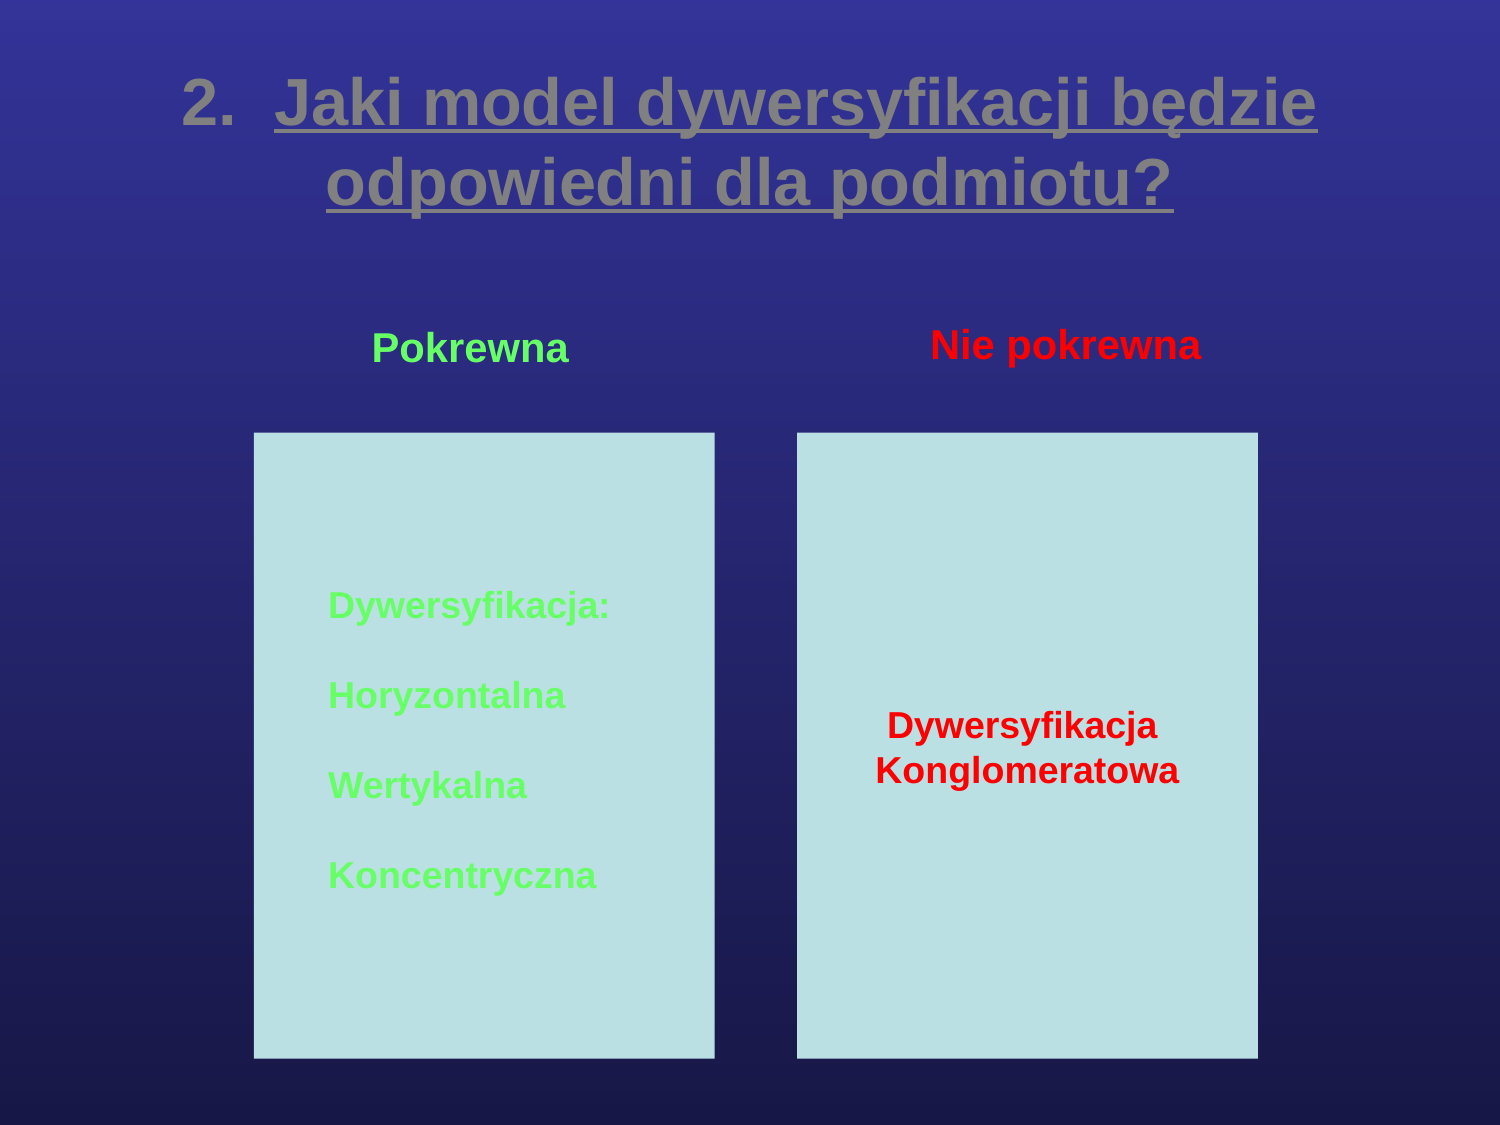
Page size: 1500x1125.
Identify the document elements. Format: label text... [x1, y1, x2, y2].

text_box Pokrewna [356, 313, 584, 379]
text_box Dywersyfikacja: Horyzontalna Wertykalna Koncentryczna [313, 574, 626, 994]
text_box Dywersyfikacja Konglomeratowa [797, 432, 1258, 1059]
text_box Nie pokrewna [915, 310, 1217, 375]
text_box [253, 432, 715, 1059]
title 2. Jaki model dywersyfikacji będzie odpowiedni dla podmiotu? [74, 44, 1426, 233]
